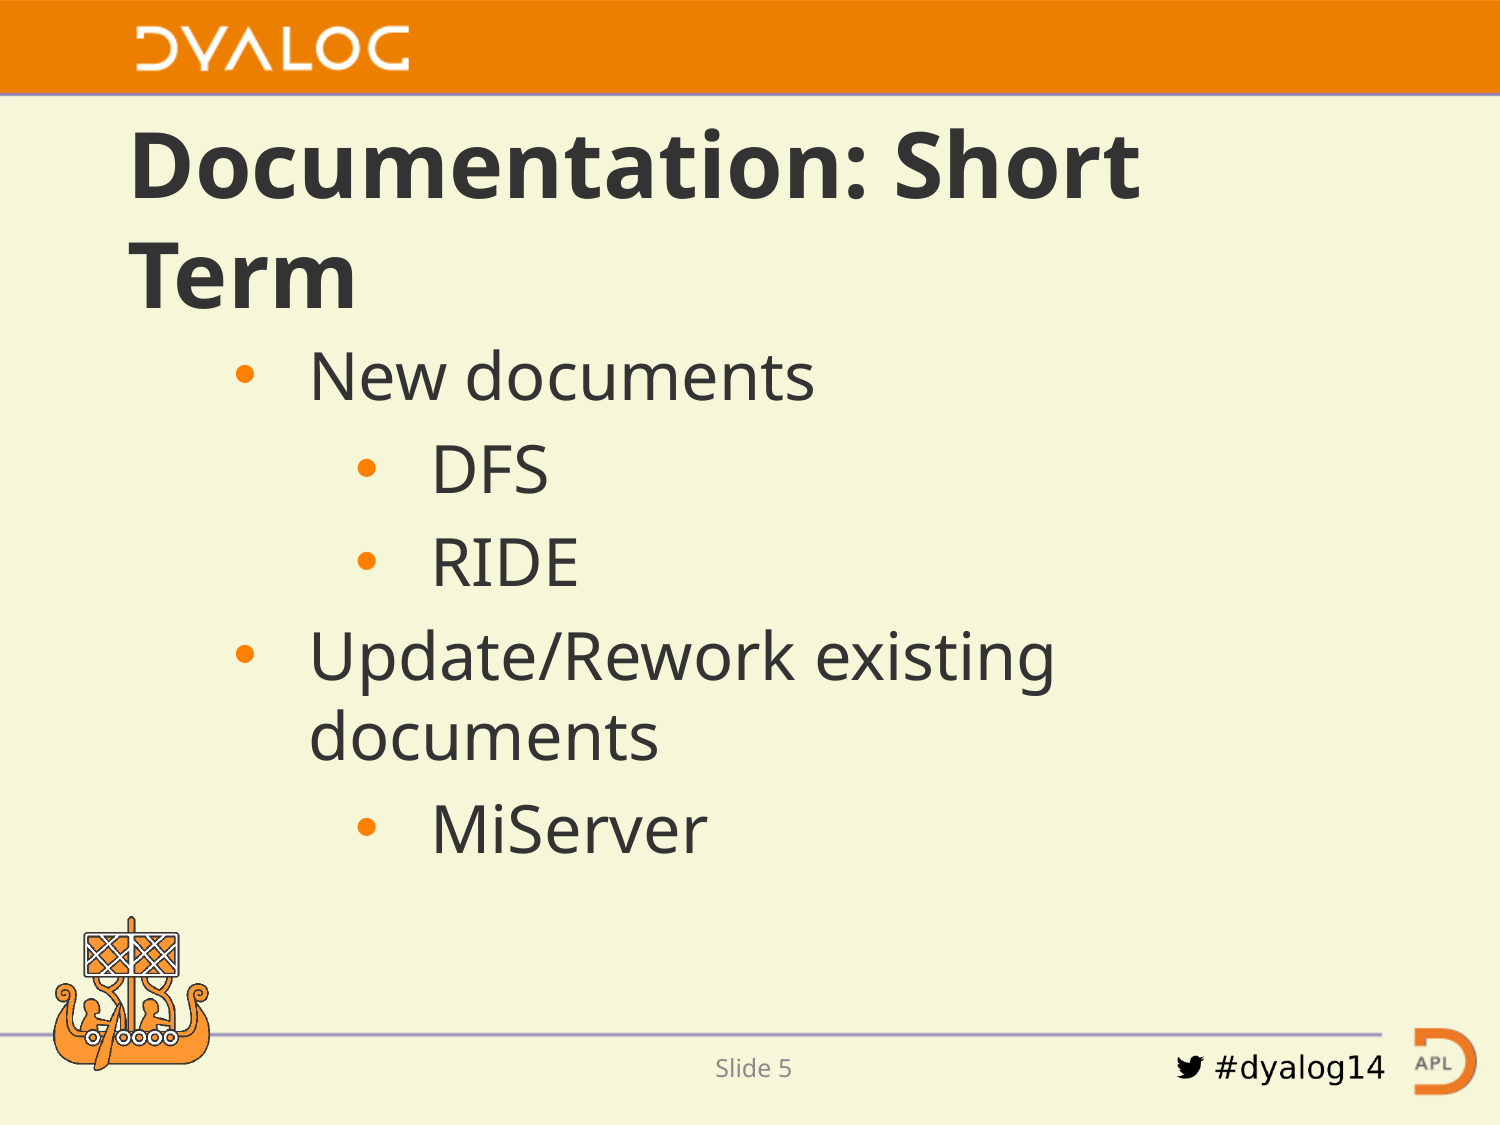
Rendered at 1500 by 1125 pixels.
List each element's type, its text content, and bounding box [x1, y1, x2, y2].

slide_number Slide 4 [585, 1039, 923, 1100]
picture [0, 0, 1500, 1125]
title Documentation: Short Term [112, 99, 1388, 288]
list New documents DFS RIDE Update/Rework existing documents MiServer [218, 326, 1424, 906]
